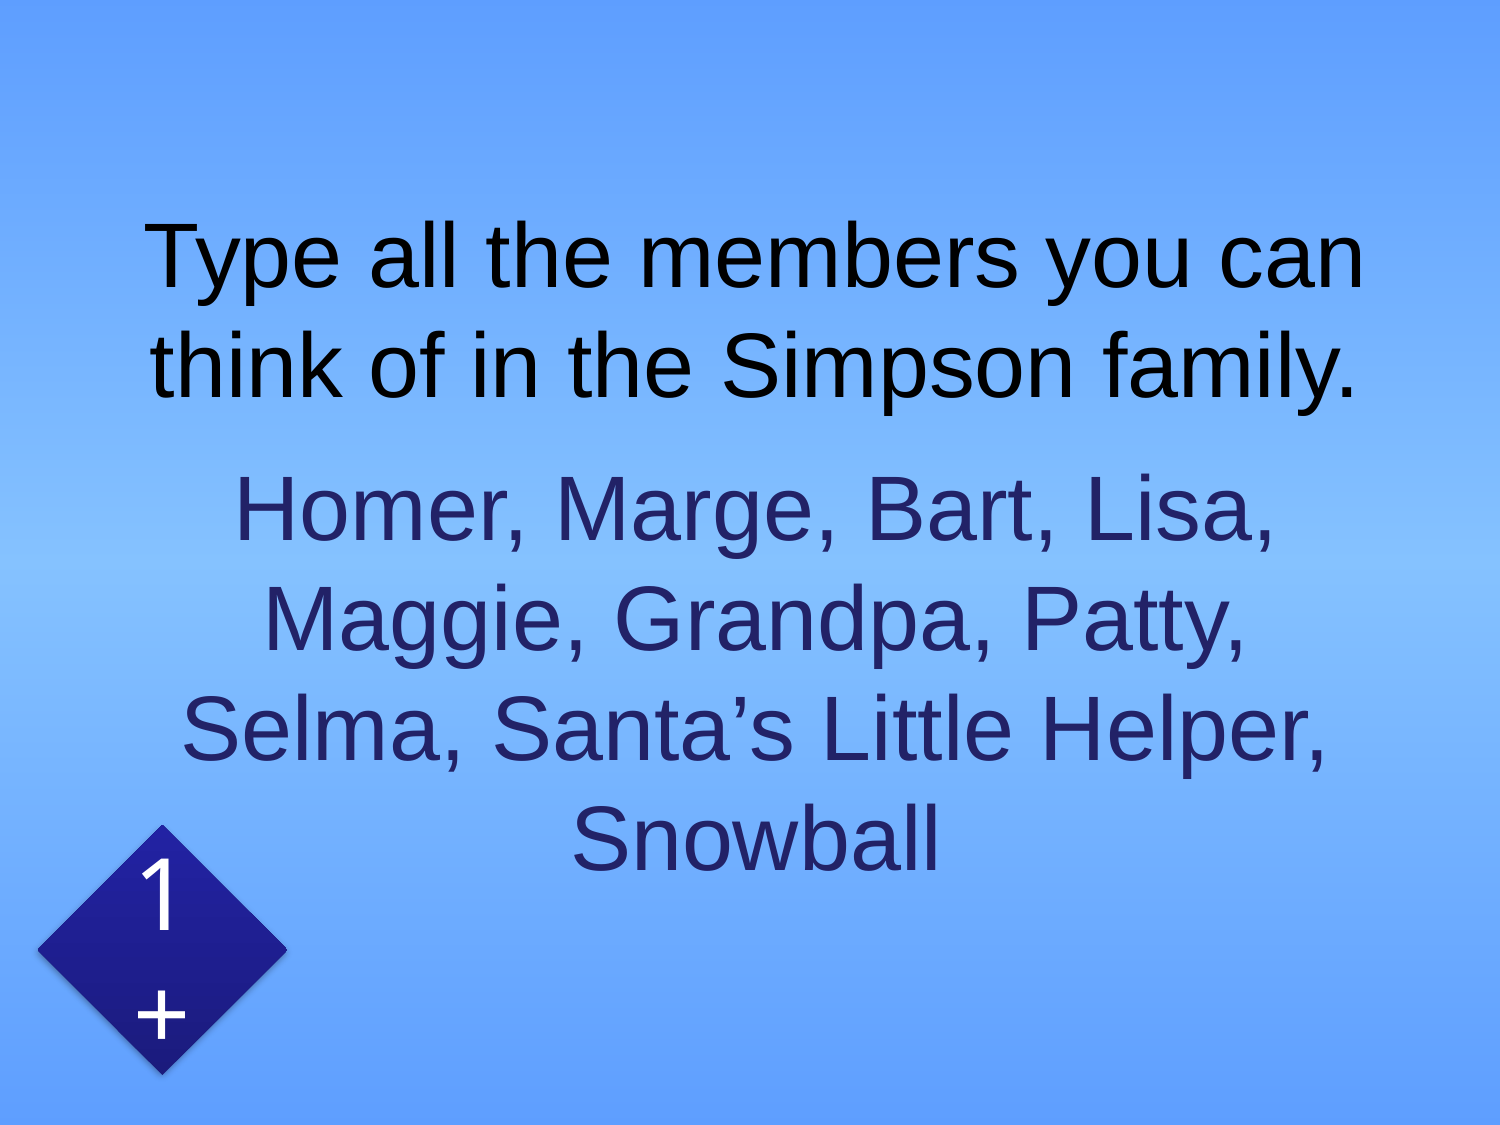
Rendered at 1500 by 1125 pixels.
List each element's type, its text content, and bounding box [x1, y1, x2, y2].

text_box Homer, Marge, Bart, Lisa, Maggie, Grandpa, Patty, Selma, Santa’s Little Helper, Snowball [112, 500, 1400, 838]
title Type all the members you can think of in the Simpson family. [112, 137, 1401, 476]
text_box 1+ [37, 838, 288, 1075]
